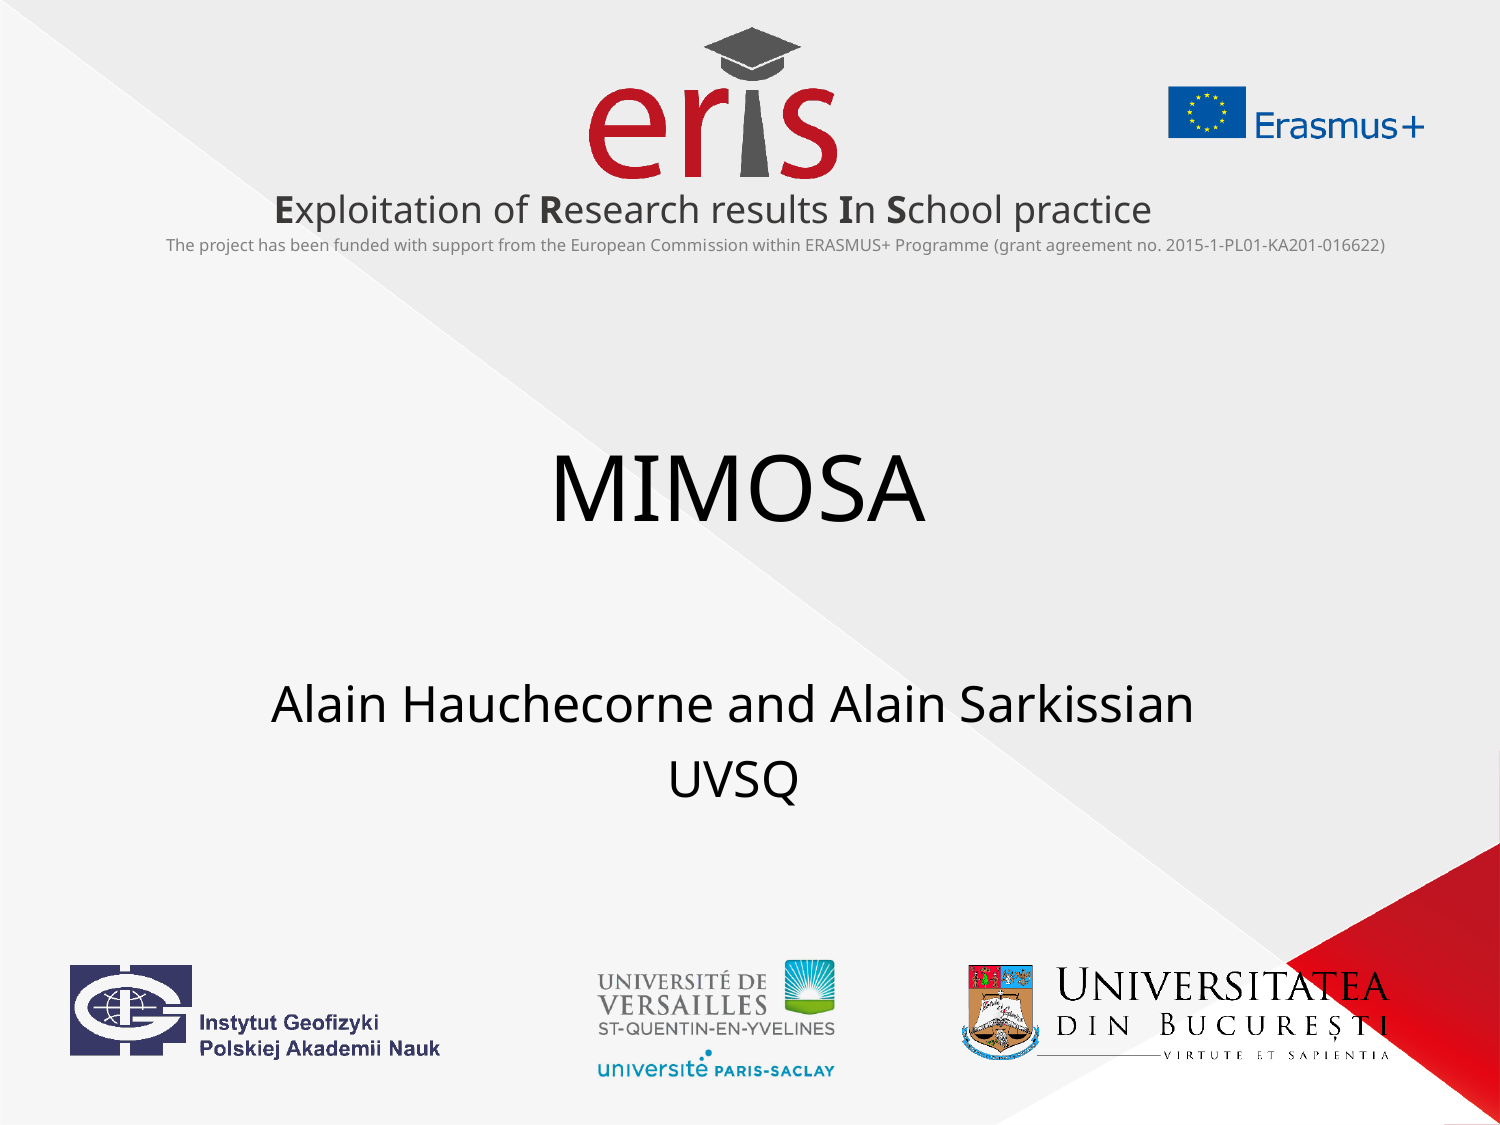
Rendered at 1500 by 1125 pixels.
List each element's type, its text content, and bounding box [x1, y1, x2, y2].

title MIMOSA [100, 304, 1376, 549]
picture [0, 0, 1500, 1125]
subtitle Alain Hauchecorne and Alain Sarkissian UVSQ [171, 671, 1297, 825]
